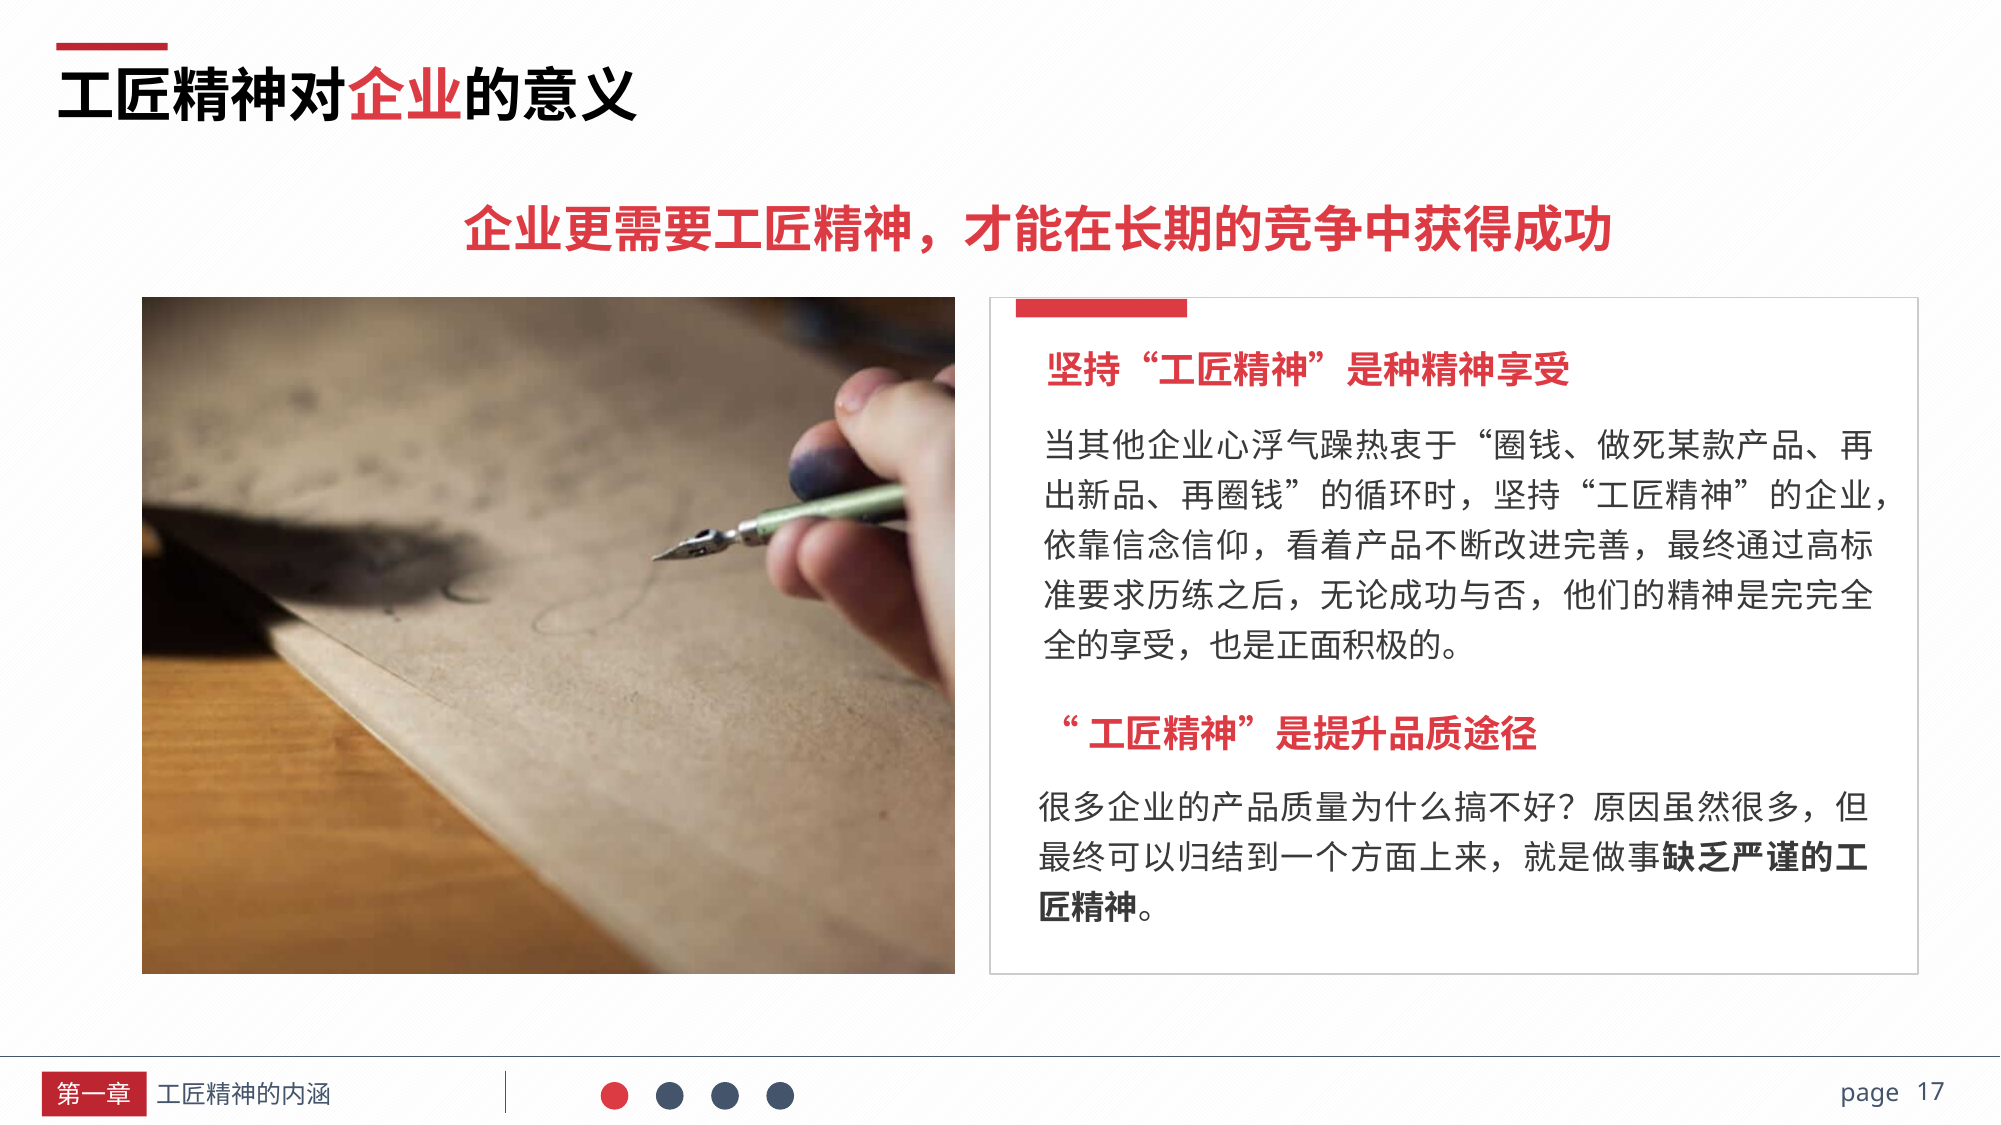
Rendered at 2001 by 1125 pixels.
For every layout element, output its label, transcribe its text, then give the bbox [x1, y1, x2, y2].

picture [141, 297, 955, 975]
text_box [989, 297, 1919, 974]
text_box 很多企业的产品质量为什么搞不好？原因虽然很多，但最终可以归结到一个方面上来，就是做事缺乏严谨的工匠精神。 [1023, 768, 1884, 934]
text_box [56, 42, 168, 50]
text_box [1015, 298, 1188, 318]
text_box 坚持“工匠精神”是种精神享受 [1031, 338, 1587, 399]
text_box 企业更需要工匠精神，才能在长期的竞争中获得成功 [332, 190, 1744, 265]
text_box 工匠精神对企业的意义 [41, 50, 954, 136]
text_box 当其他企业心浮气躁热衷于“圈钱、做死某款产品、再出新品、再圈钱”的循环时，坚持“工匠精神”的企业，依靠信念信仰，看着产品不断改进完善，最终通过高标准要求历练之后，无论成功与否，他们的精神是完完全全的享受，也是正面积极的。 [1028, 406, 1889, 672]
text_box “工匠精神”是提升品质途径 [1026, 702, 1553, 763]
